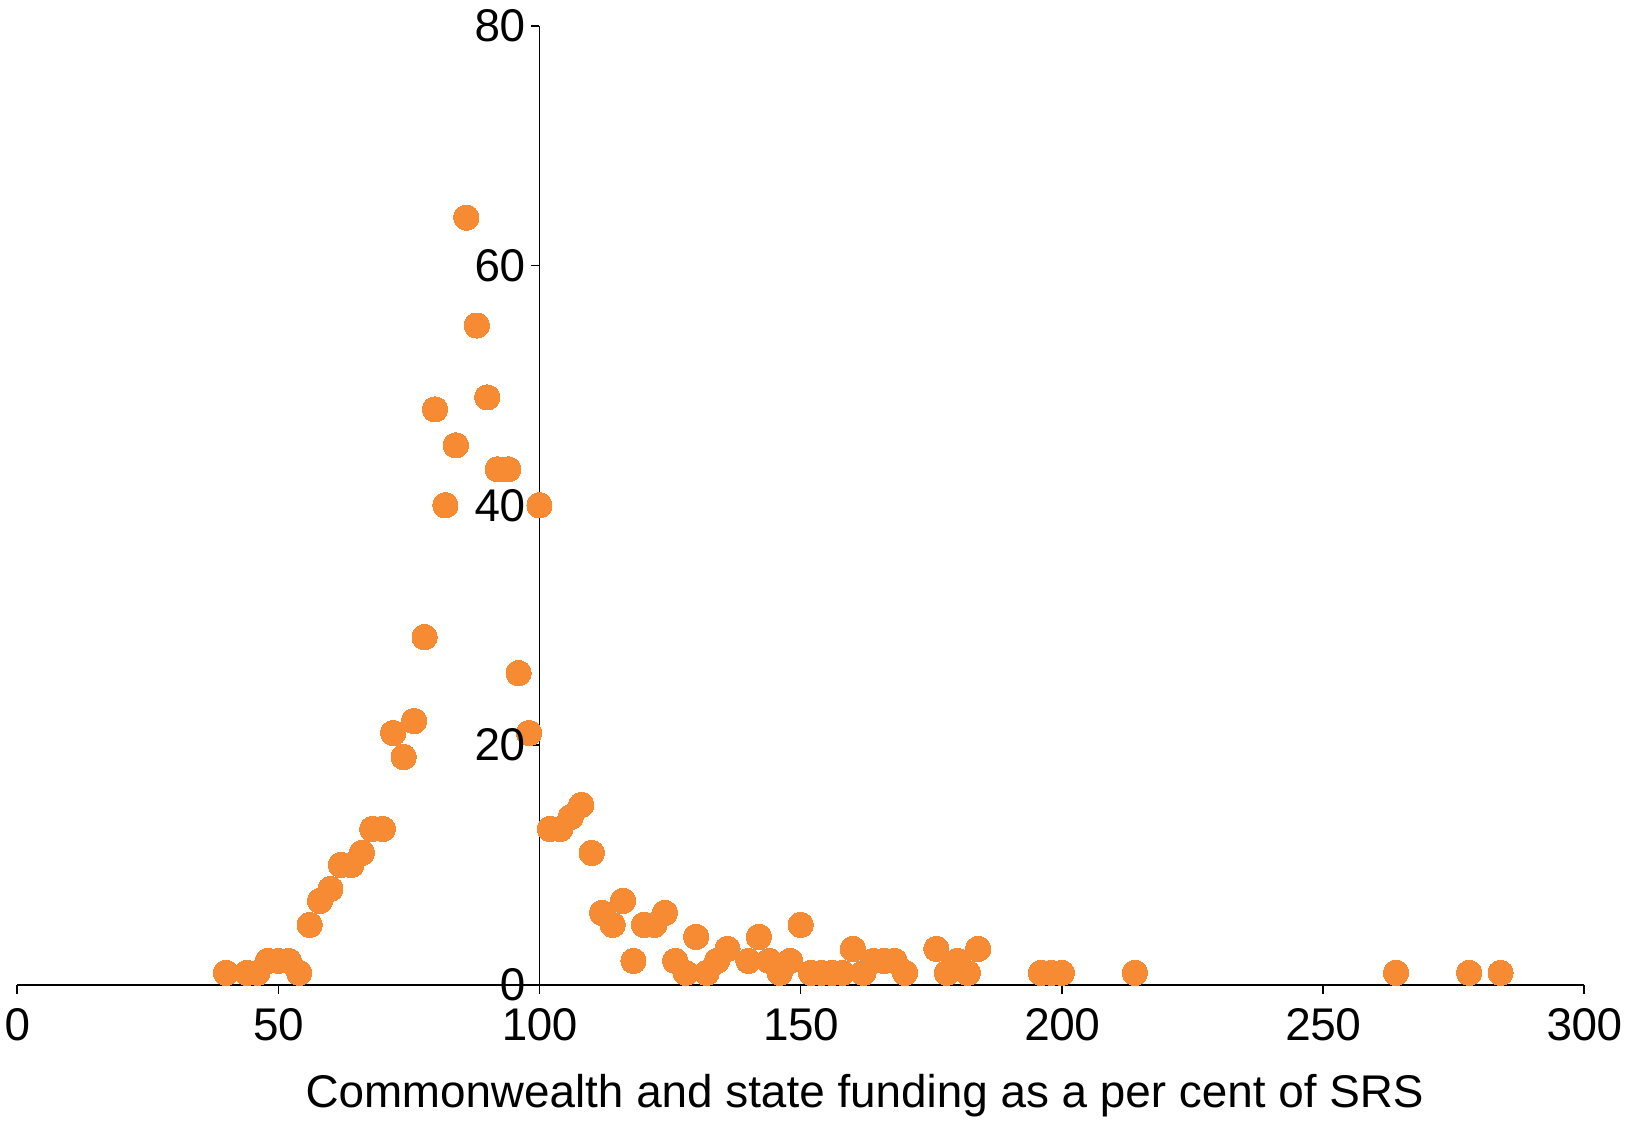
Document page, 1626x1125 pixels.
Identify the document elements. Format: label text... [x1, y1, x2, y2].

text_box Commonwealth and state funding as a per cent of SRS [290, 1080, 1440, 1124]
chart [0, 0, 1625, 1071]
